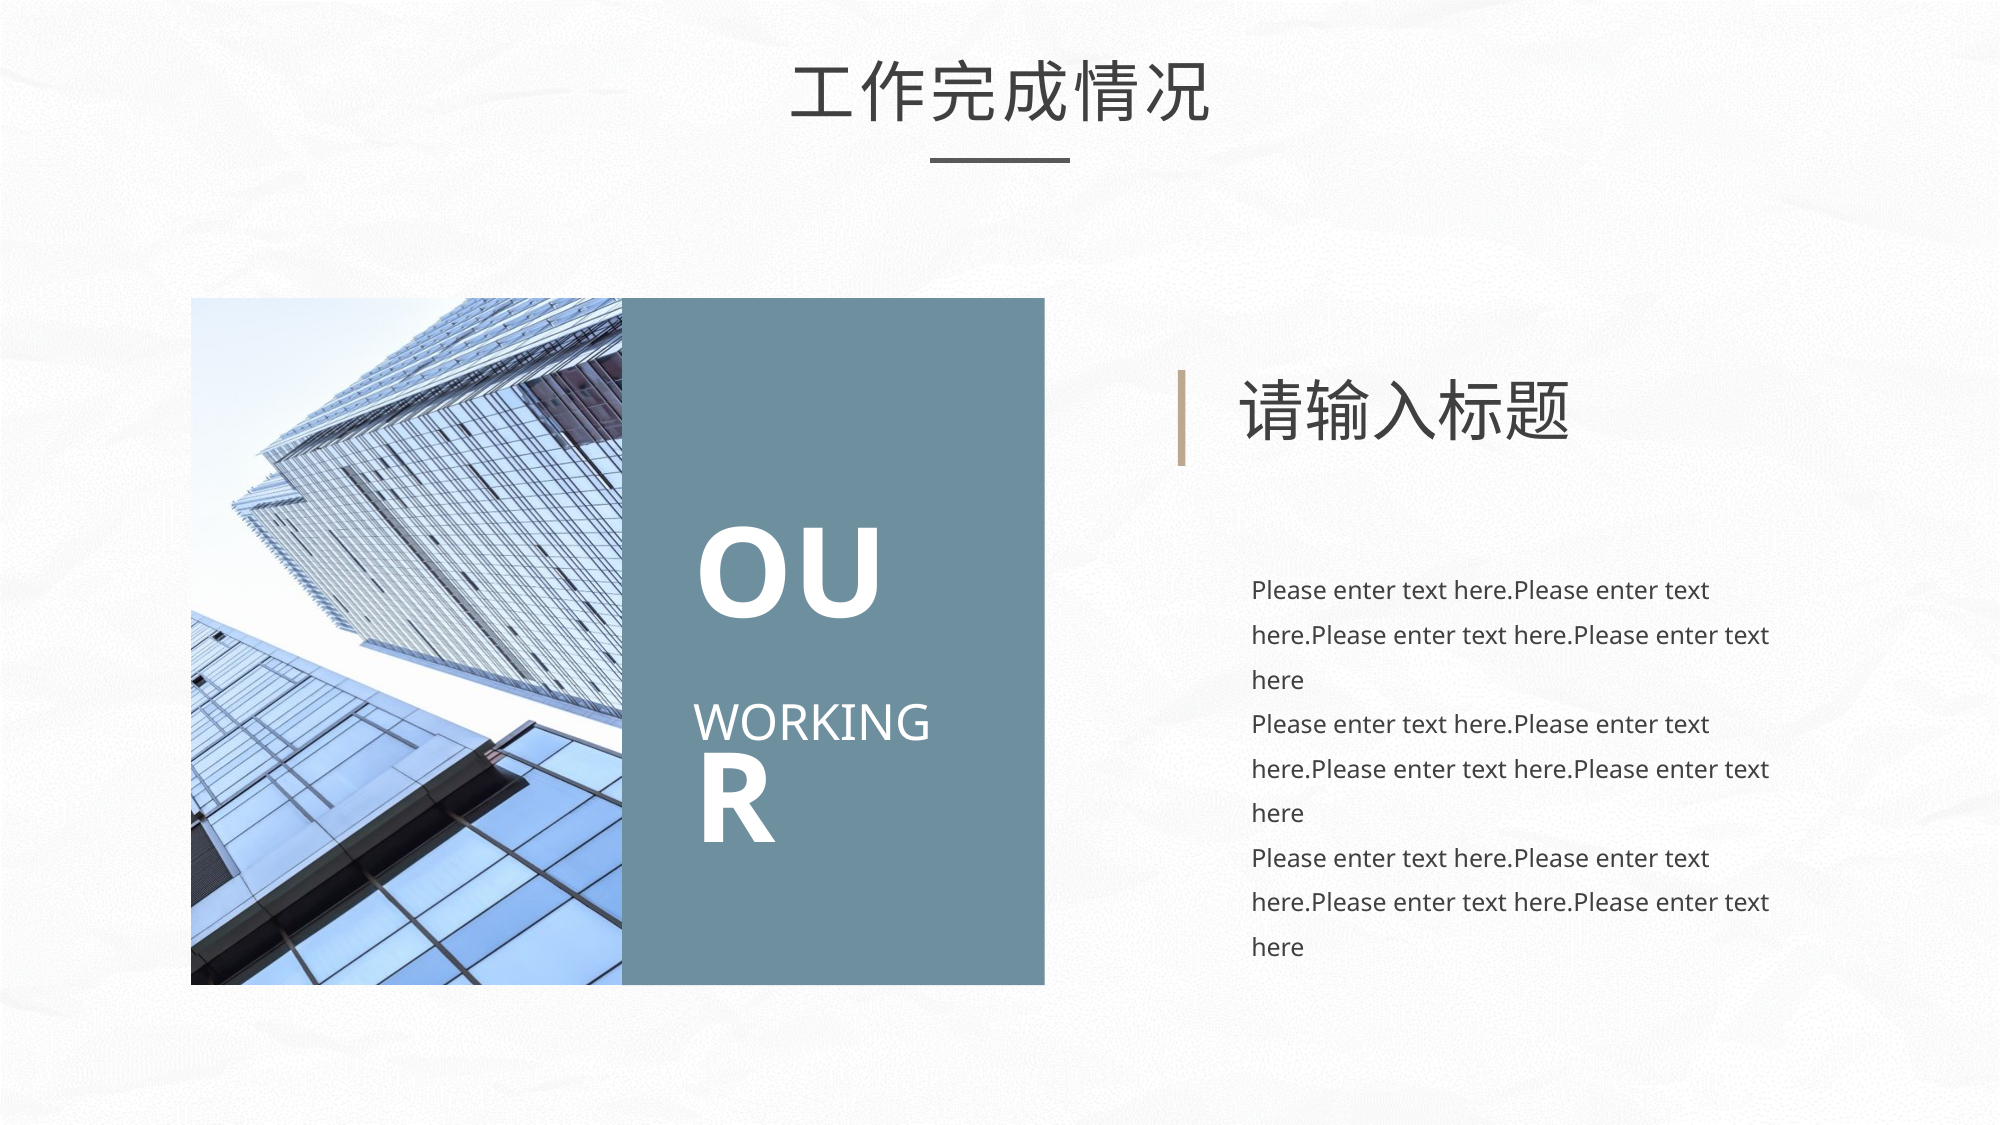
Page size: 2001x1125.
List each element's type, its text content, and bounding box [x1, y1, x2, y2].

text_box 工作完成情况 [717, 44, 1283, 136]
text_box Please enter text here.Please enter text here.Please enter text here.Please enter text here [1236, 685, 1804, 819]
text_box OUR [679, 758, 979, 875]
text_box Please enter text here.Please enter text here.Please enter text here.Please enter text here [1236, 819, 1804, 970]
text_box [621, 297, 1046, 986]
text_box WORKING [679, 652, 979, 758]
text_box Please enter text here.Please enter text here.Please enter text here.Please enter text here [1236, 552, 1804, 685]
text_box 请输入标题 [1222, 361, 1587, 457]
text_box [1177, 369, 1186, 467]
picture [191, 298, 622, 986]
text_box OUR [679, 409, 979, 652]
